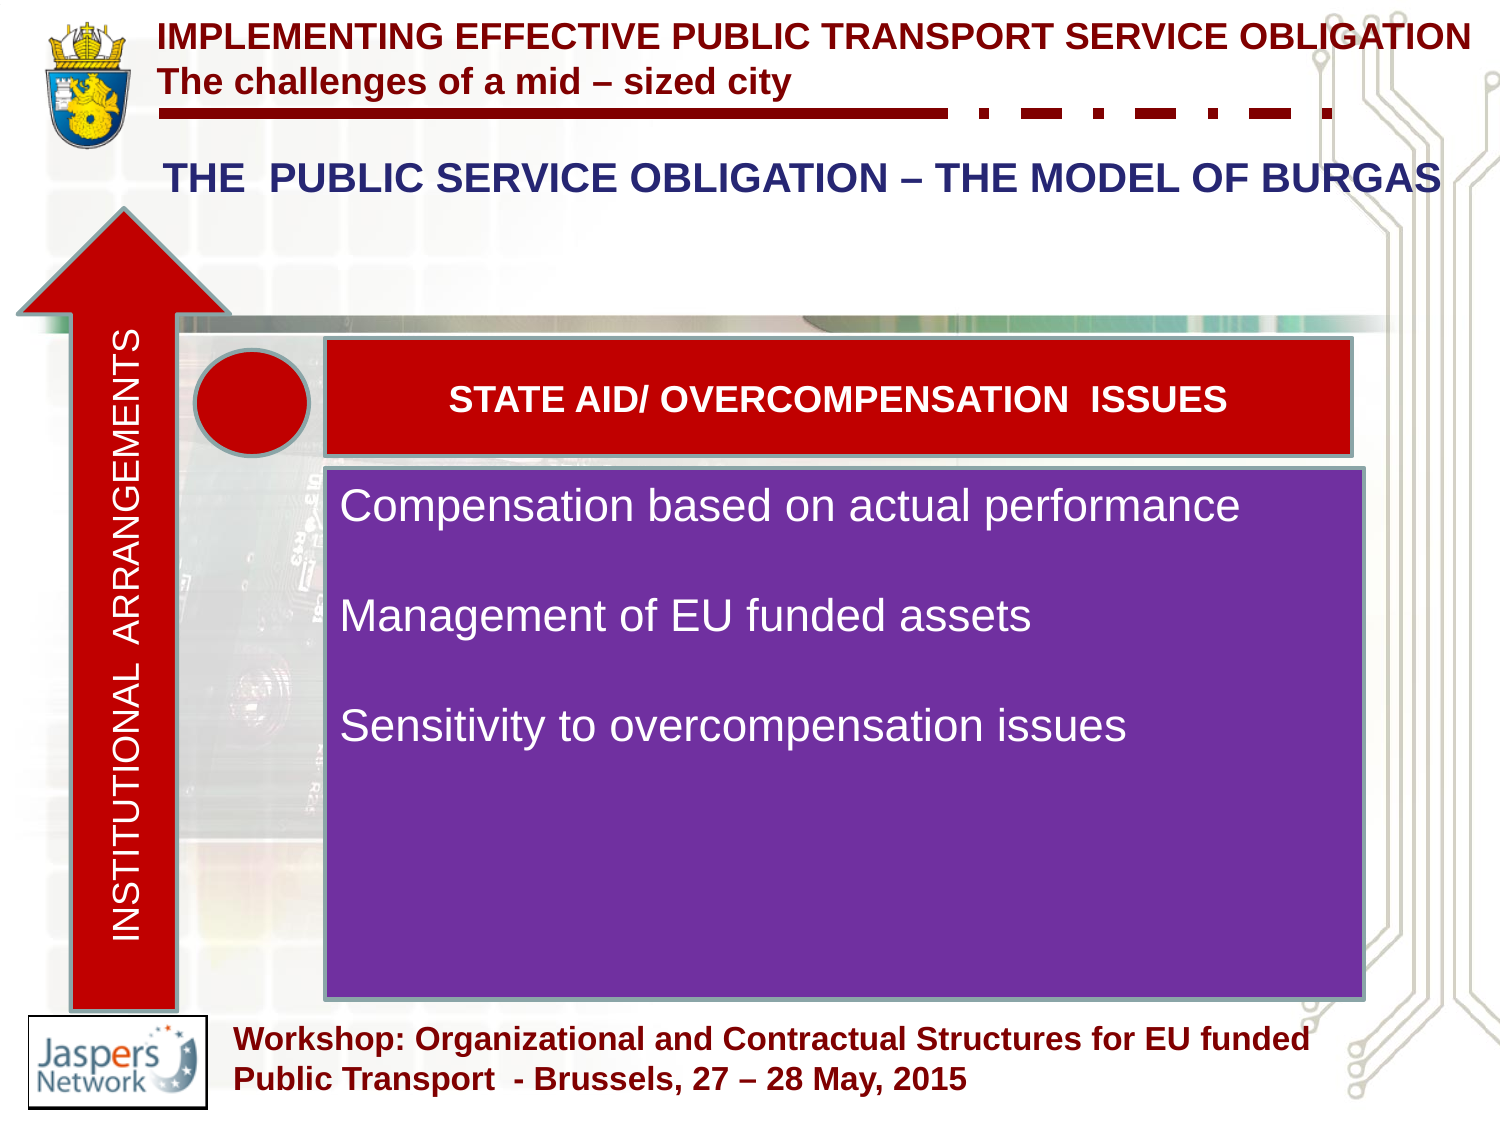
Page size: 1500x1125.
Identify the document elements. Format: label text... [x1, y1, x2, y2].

picture [0, 0, 1500, 1125]
text_box Compensation based on actual performance Management of EU funded assets Sensitivity to overcompensation issues [323, 466, 1366, 1002]
text_box INSTITUTIONAL ARRANGEMENTS [15, 205, 233, 1008]
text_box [29, 1009, 1389, 1109]
text_box THE PUBLIC SERVICE OBLIGATION – THE MODEL OF BURGAS [147, 169, 1468, 232]
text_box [41, 0, 1500, 160]
text_box [192, 347, 312, 459]
text_box STATE AID/ OVERCOMPENSATION ISSUES [323, 336, 1354, 458]
